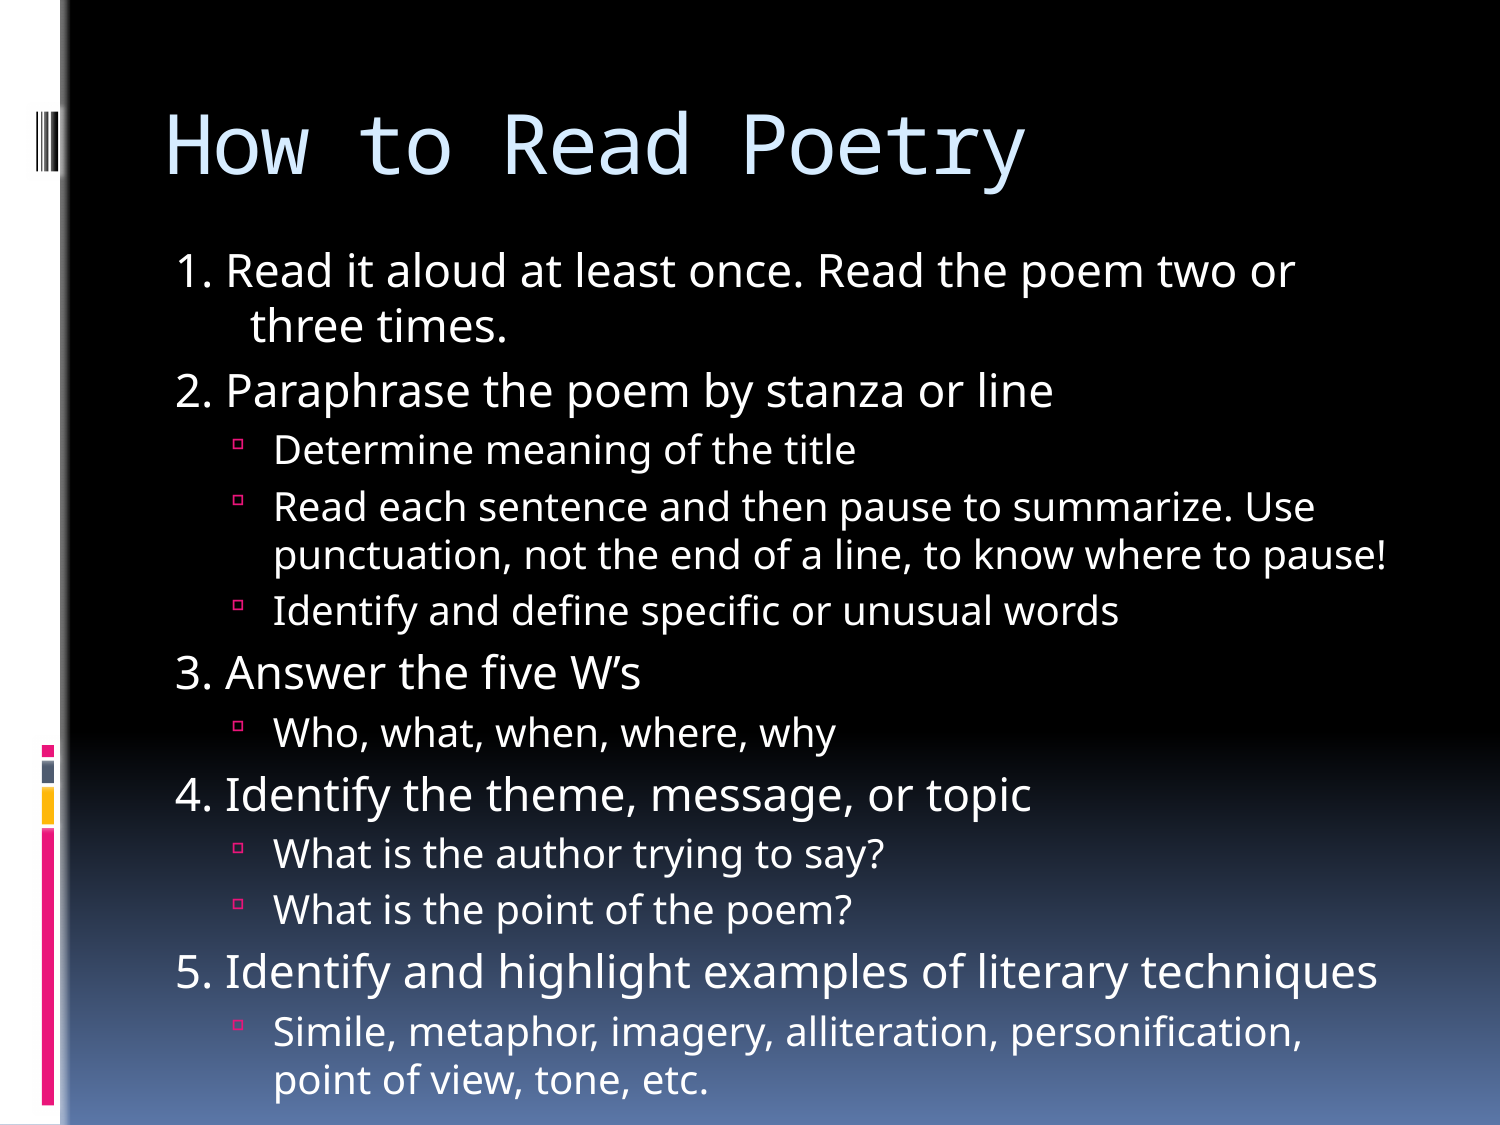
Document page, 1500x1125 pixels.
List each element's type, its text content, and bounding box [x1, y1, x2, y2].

title How to Read Poetry [150, 83, 1425, 233]
list 1. Read it aloud at least once. Read the poem two or three times. 2. Paraphrase the poem by stanza or line Determine meaning of the title Read each sentence and then pause to summarize. Use punctuation, not the end of a line, to know where to pause! Identify and define specific or unusual words 3. Answer the five W’s Who, what, when, where, why 4. Identify the theme, message, or topic What is the author trying to say? What is the point of the poem? 5. Identify and highlight examples of literary techniques Simile, metaphor, imagery, alliteration, personification, point of view, tone, etc. [150, 233, 1425, 1125]
